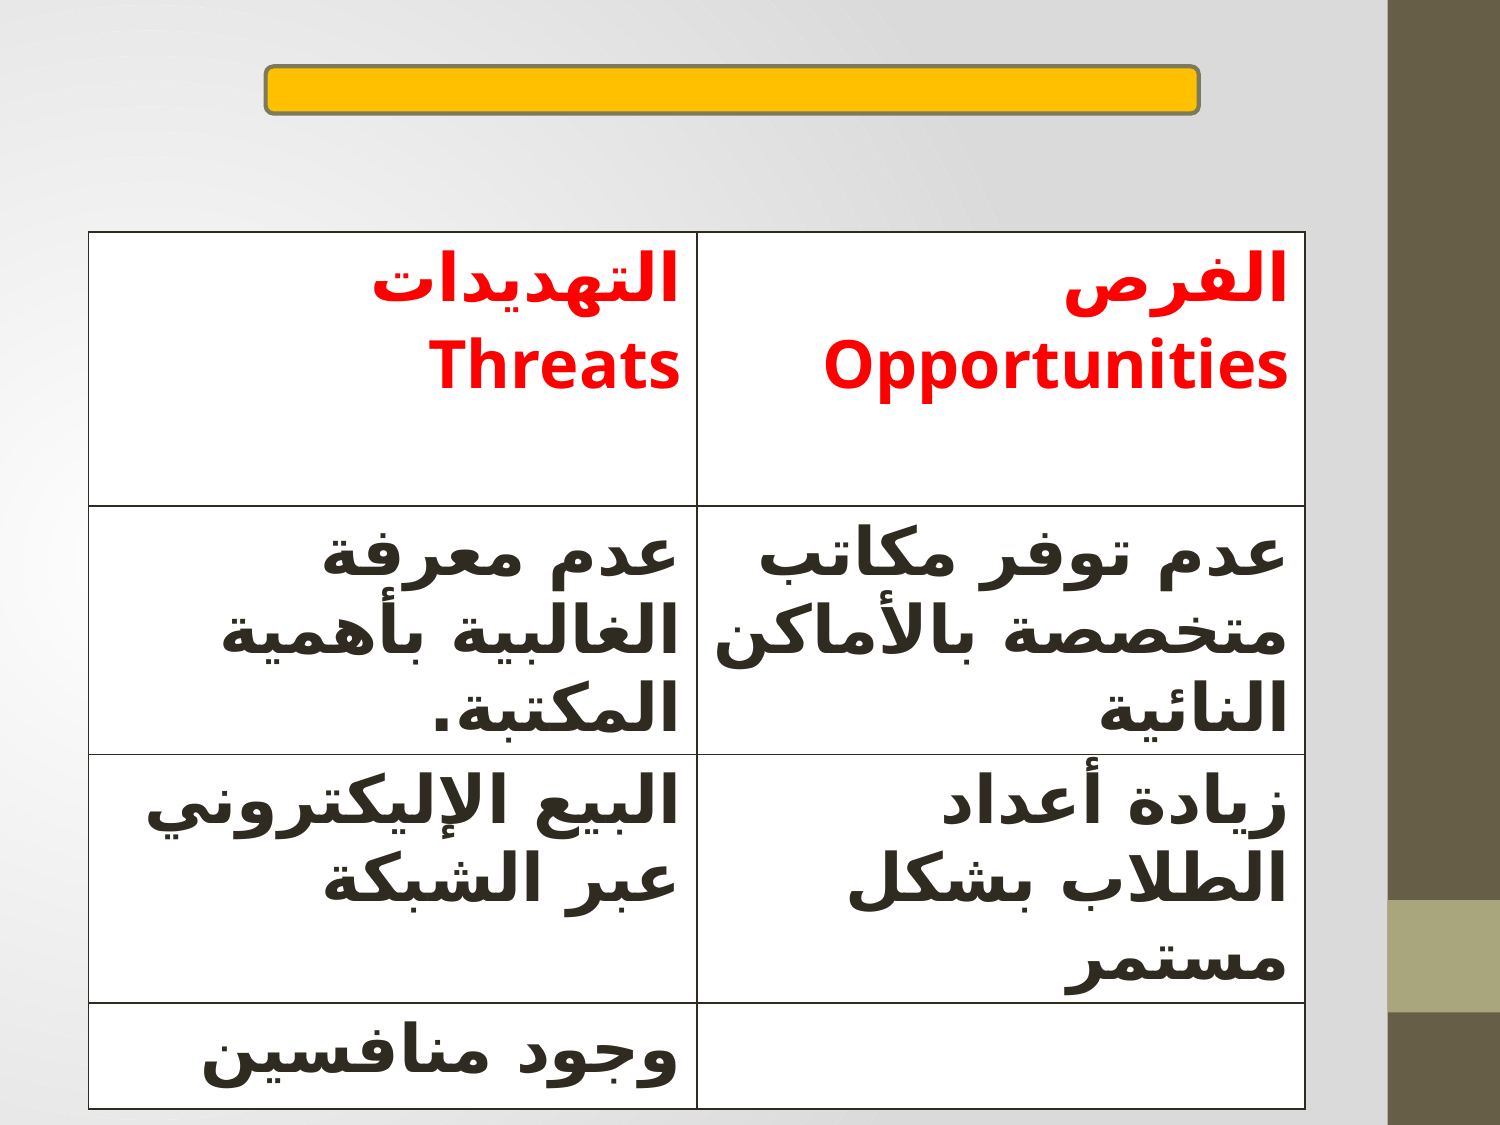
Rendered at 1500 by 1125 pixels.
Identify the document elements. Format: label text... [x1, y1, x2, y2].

table_cell عدم توفر مكاتب متخصصة بالأماكن النائية [698, 507, 1304, 754]
table_cell زيادة أعداد الطلاب بشكل مستمر [698, 755, 1304, 1002]
table_header التهديدات Threats [89, 233, 696, 505]
text_box [263, 64, 1201, 116]
table_header الفرص Opportunities [698, 233, 1304, 505]
table_cell البيع الإليكتروني عبر الشبكة [89, 755, 696, 1002]
table_cell وجود منافسين [89, 1004, 696, 1108]
table_cell [698, 1004, 1304, 1108]
table_cell عدم معرفة الغالبية بأهمية المكتبة. [89, 507, 696, 754]
